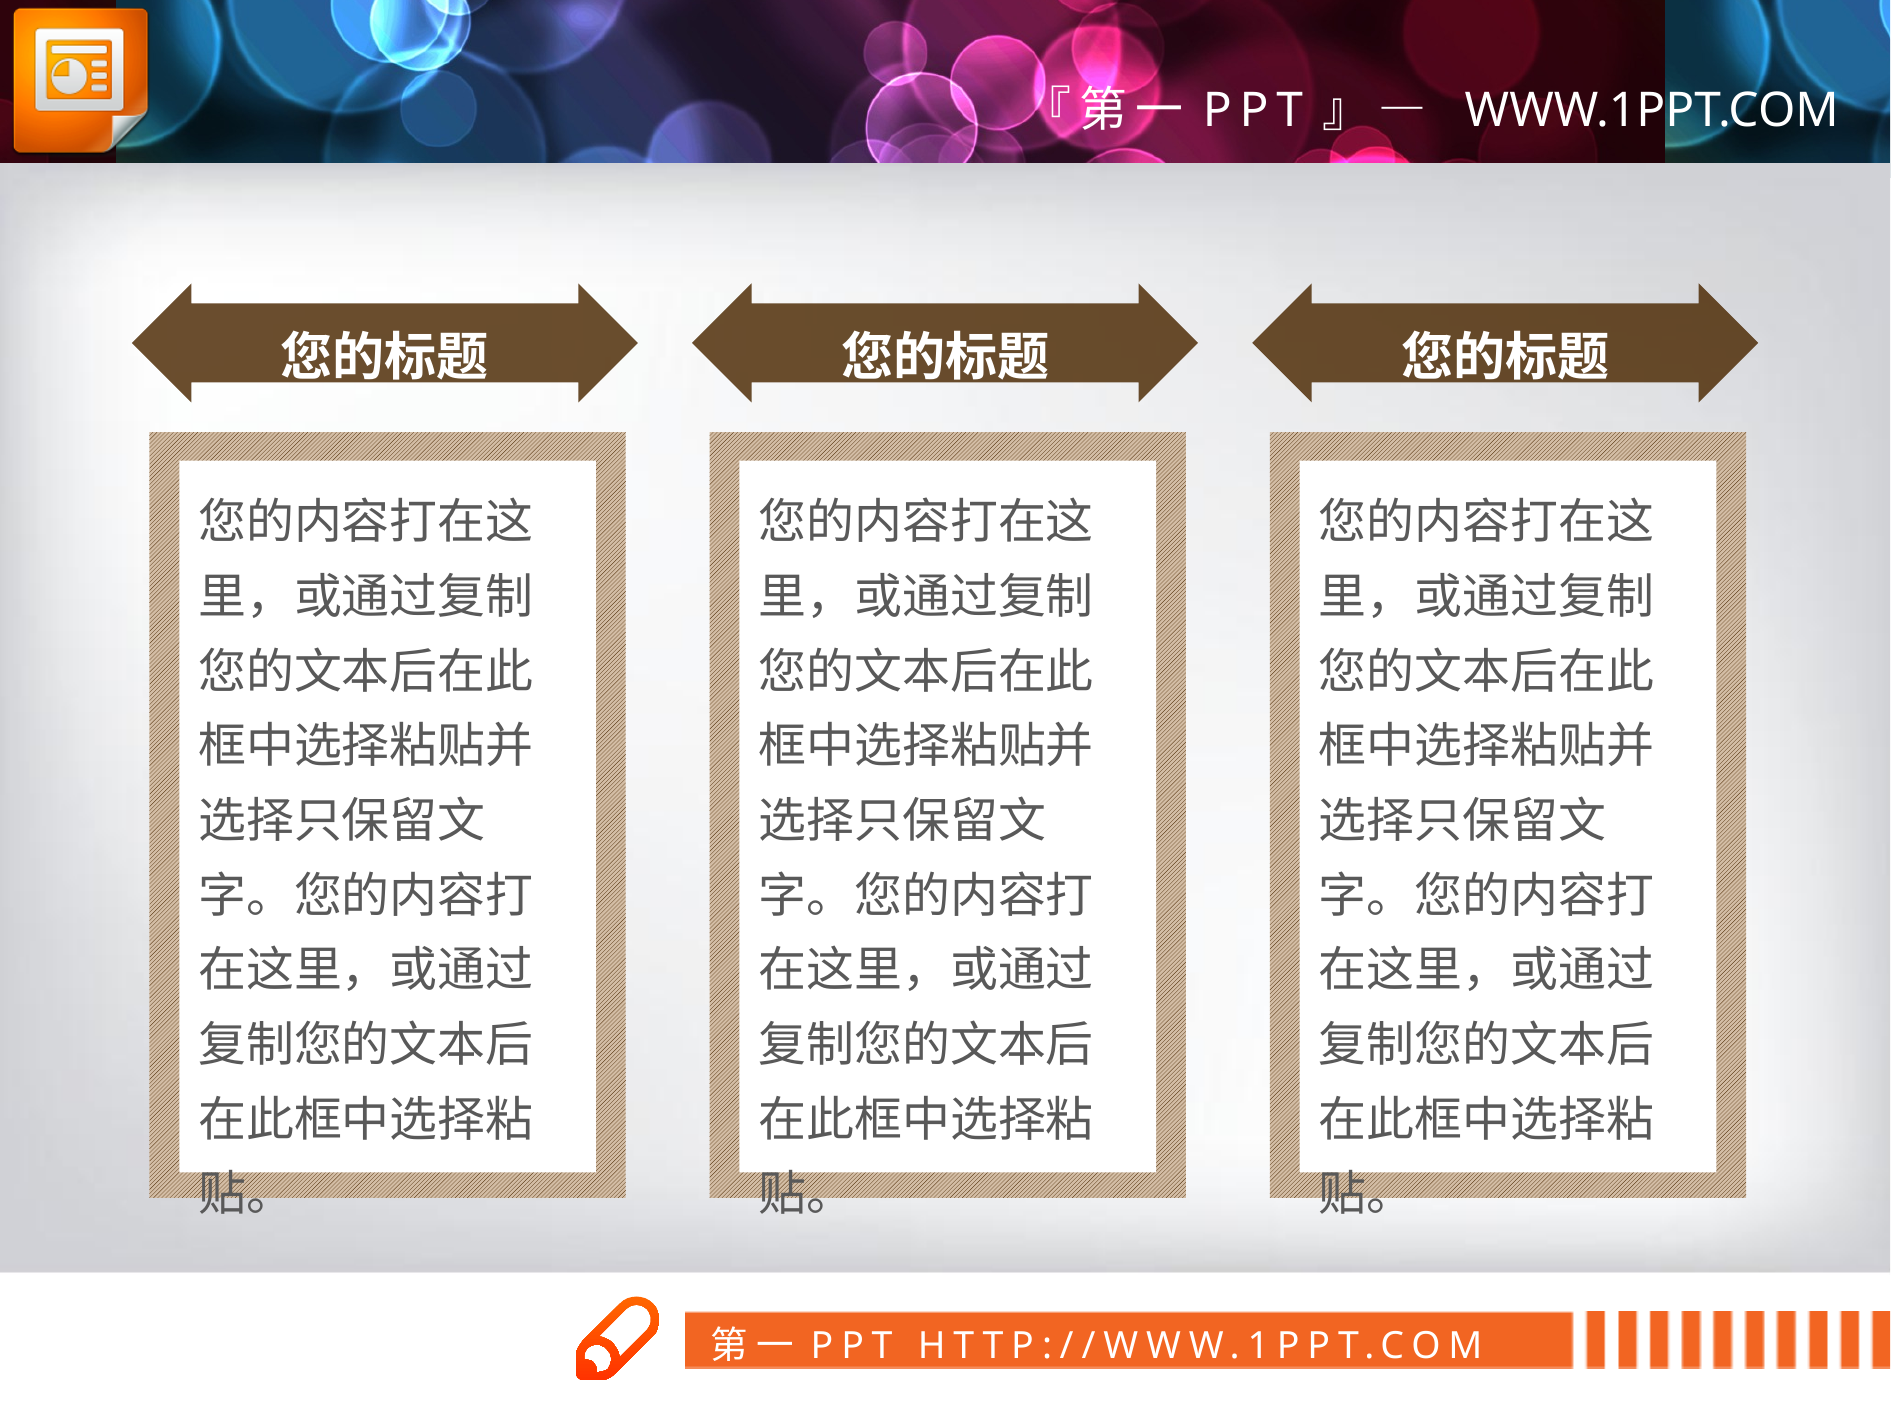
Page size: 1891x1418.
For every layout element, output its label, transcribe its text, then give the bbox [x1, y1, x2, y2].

text_box [131, 283, 192, 403]
text_box [739, 460, 1157, 1173]
text_box [692, 283, 752, 403]
text_box 您的内容打在这里，或通过复制您的文本后在此框中选择粘贴并选择只保留文字。您的内容打在这里，或通过复制您的文本后在此框中选择粘贴。 [1299, 464, 1709, 1230]
text_box [709, 432, 1186, 1198]
picture [0, 0, 1891, 1275]
text_box 您的标题 [1311, 295, 1699, 396]
text_box [149, 432, 626, 1198]
text_box [578, 283, 638, 403]
text_box [1252, 283, 1312, 403]
text_box [1299, 460, 1717, 1173]
text_box [1698, 283, 1759, 403]
text_box [179, 460, 596, 1173]
text_box 您的内容打在这里，或通过复制您的文本后在此框中选择粘贴并选择只保留文字。您的内容打在这里，或通过复制您的文本后在此框中选择粘贴。 [179, 464, 589, 1230]
text_box [1138, 283, 1199, 403]
picture [685, 1311, 1891, 1369]
text_box [1269, 432, 1747, 1198]
text_box 您的标题 [191, 295, 579, 396]
text_box 您的内容打在这里，或通过复制您的文本后在此框中选择粘贴并选择只保留文字。您的内容打在这里，或通过复制您的文本后在此框中选择粘贴。 [739, 464, 1149, 1230]
text_box 您的标题 [751, 295, 1139, 396]
